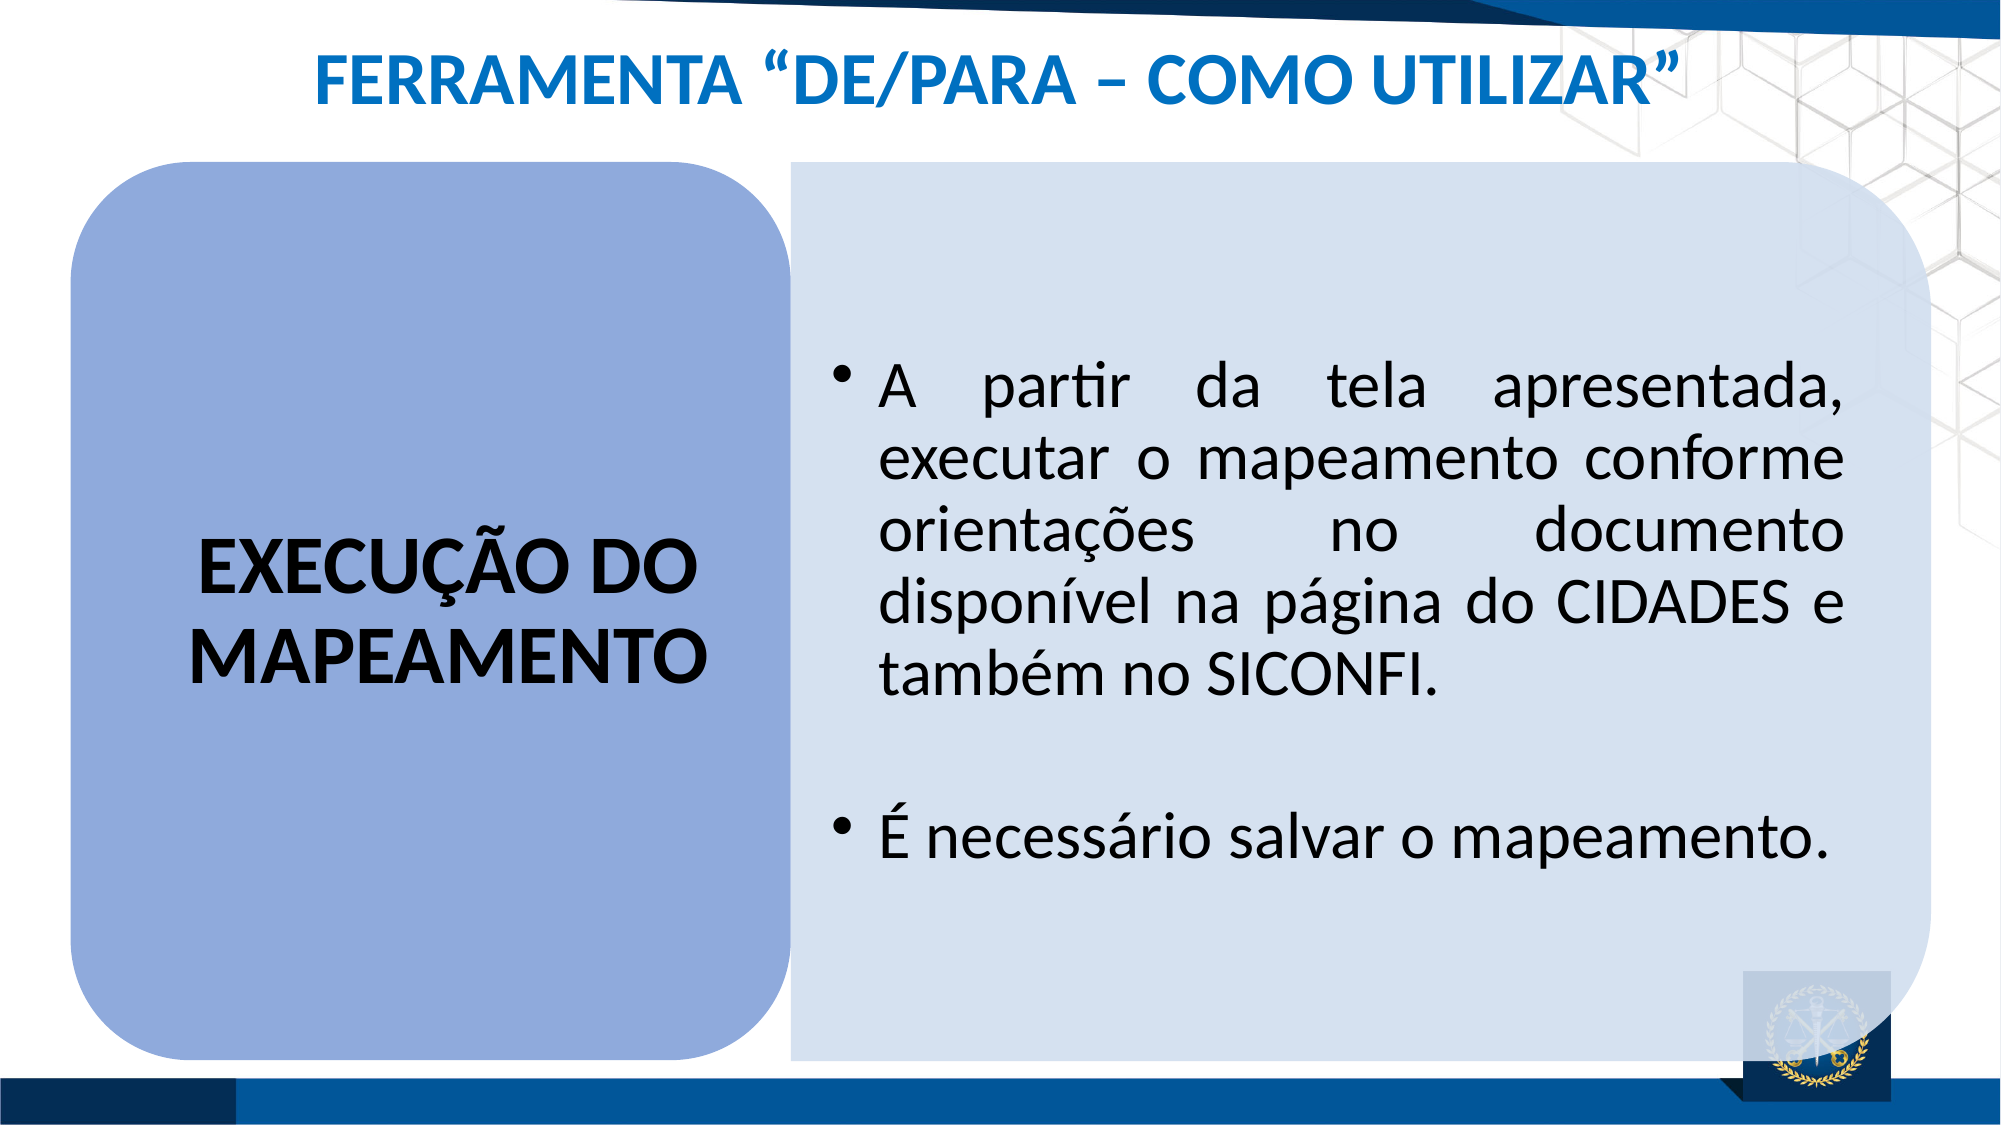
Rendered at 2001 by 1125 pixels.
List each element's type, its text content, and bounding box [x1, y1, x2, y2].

picture [0, 0, 2001, 1125]
text_box FERRAMENTA “DE/PARA – COMO UTILIZAR” [108, 22, 1892, 128]
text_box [70, 161, 1931, 1062]
